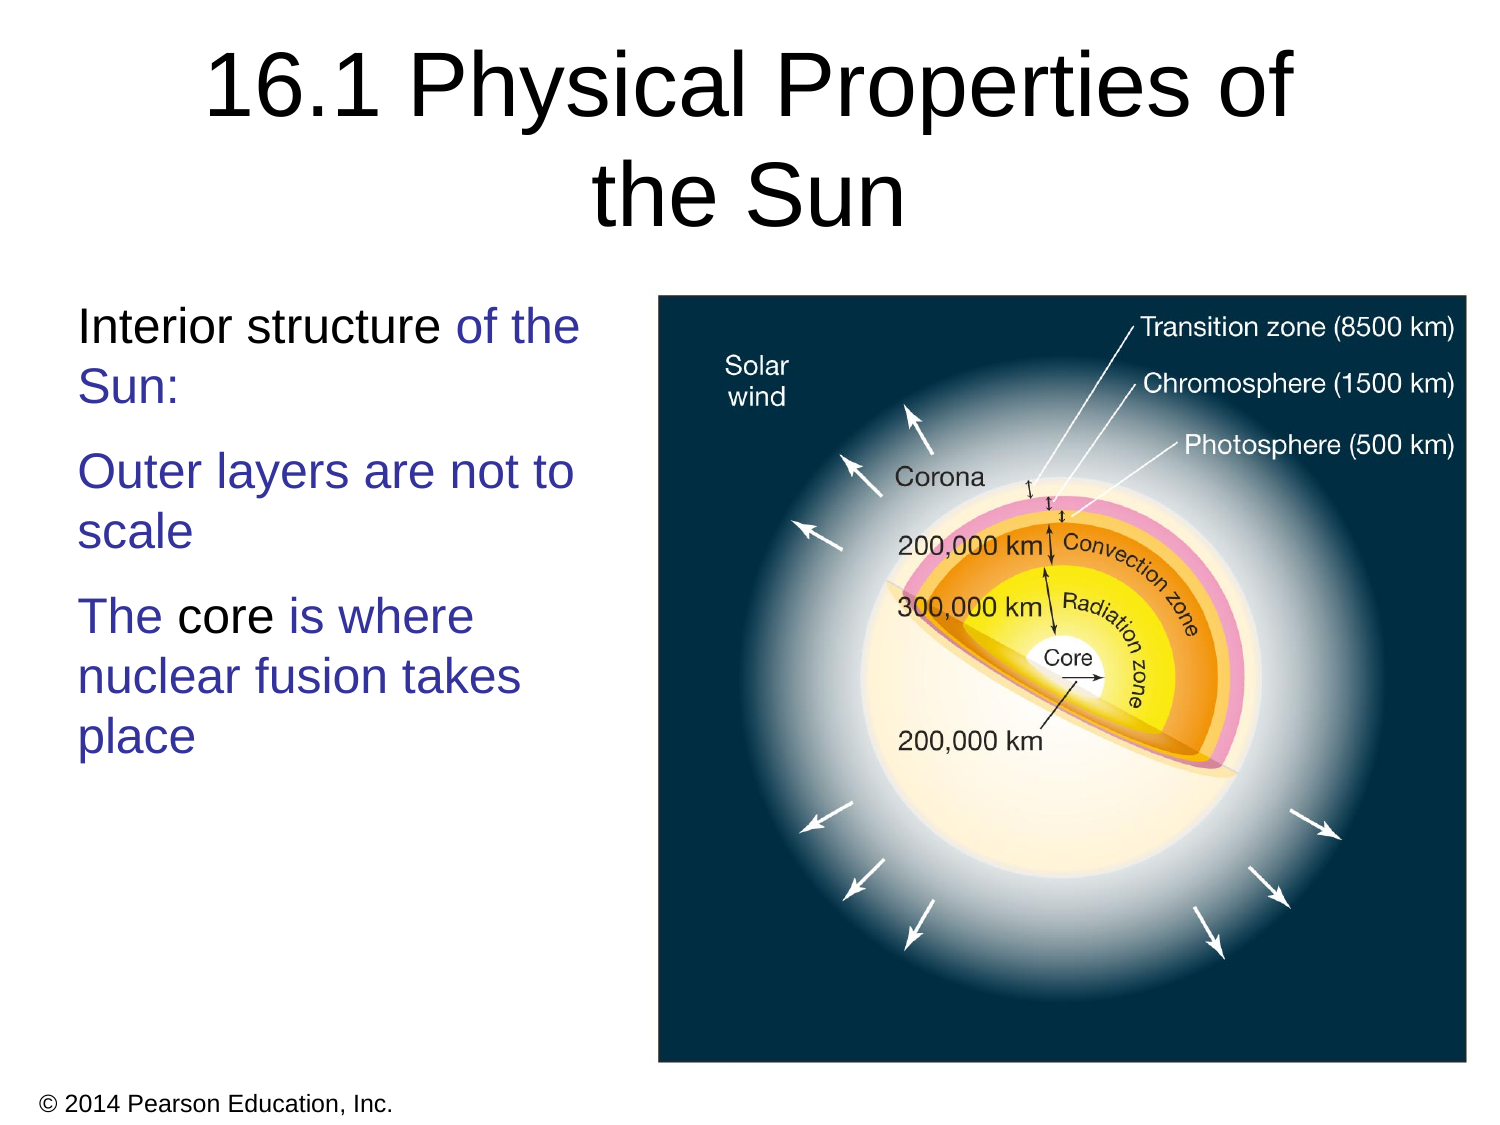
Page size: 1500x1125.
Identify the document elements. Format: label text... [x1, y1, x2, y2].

text_box Interior structure of the Sun: Outer layers are not to scale The core is where nuclear fusion takes place [62, 286, 638, 772]
picture [649, 287, 1474, 1066]
title 16.1 Physical Properties of the Sun [112, 41, 1388, 229]
